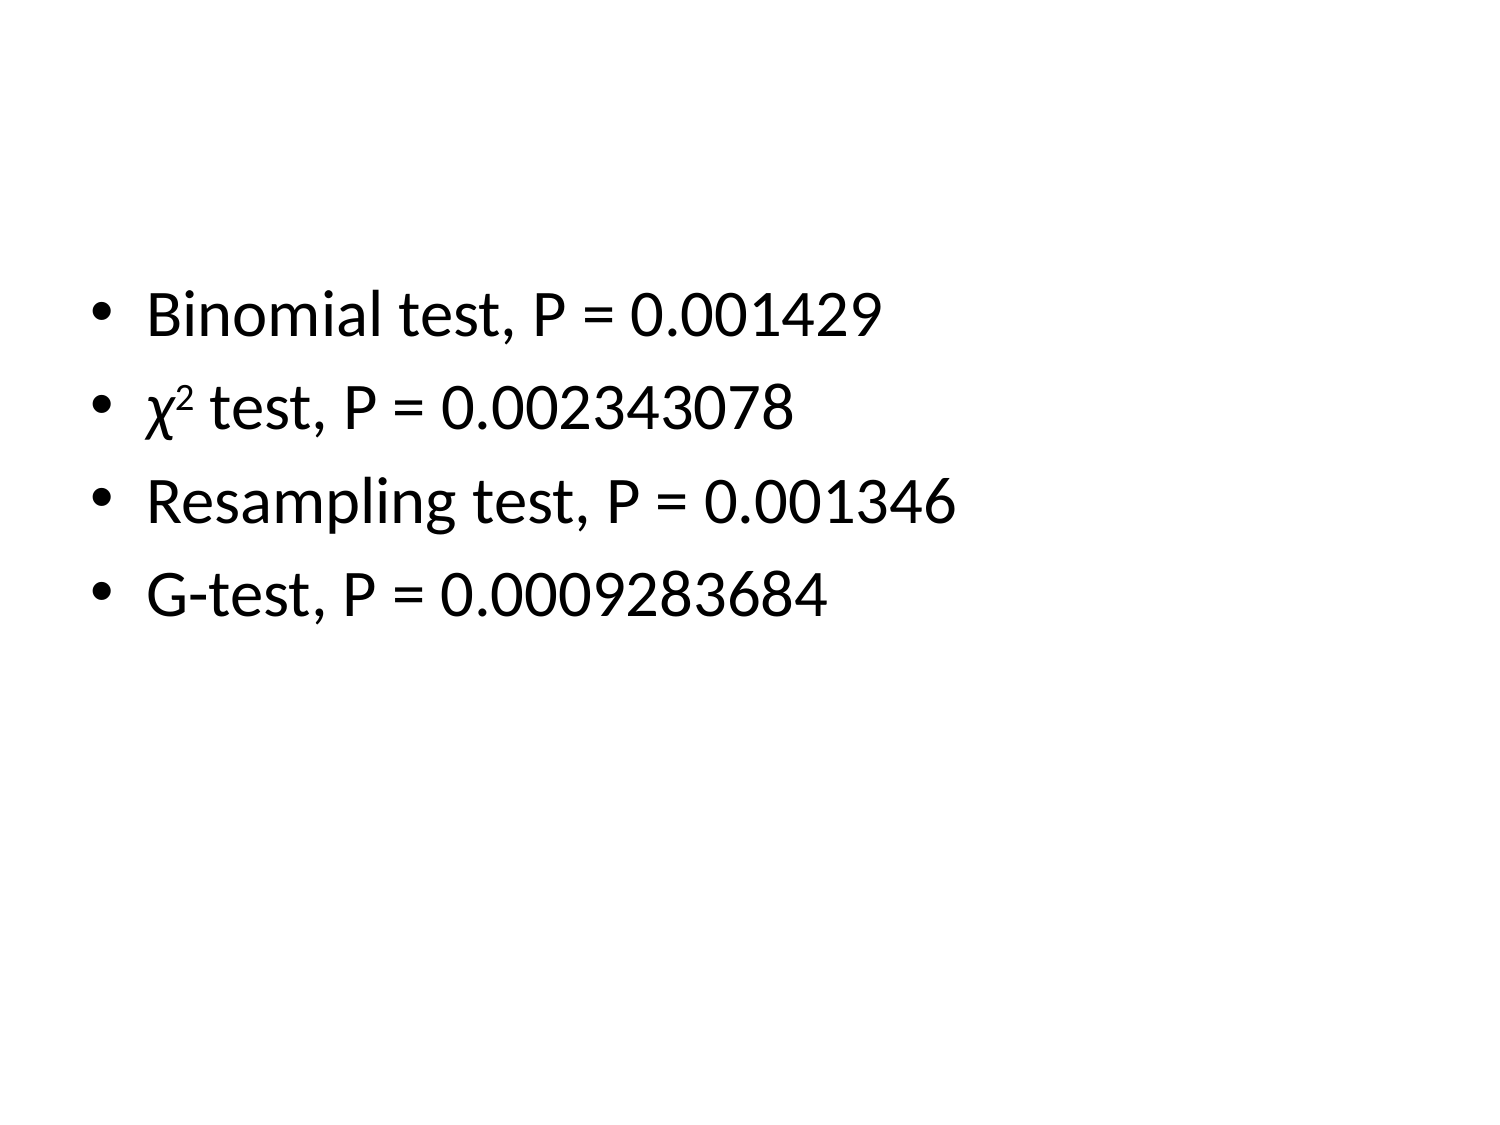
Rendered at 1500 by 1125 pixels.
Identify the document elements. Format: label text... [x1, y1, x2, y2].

list Binomial test, P = 0.001429 χ2 test, P = 0.002343078 Resampling test, P = 0.001346 G-test, P = 0.0009283684 [75, 262, 1425, 1005]
